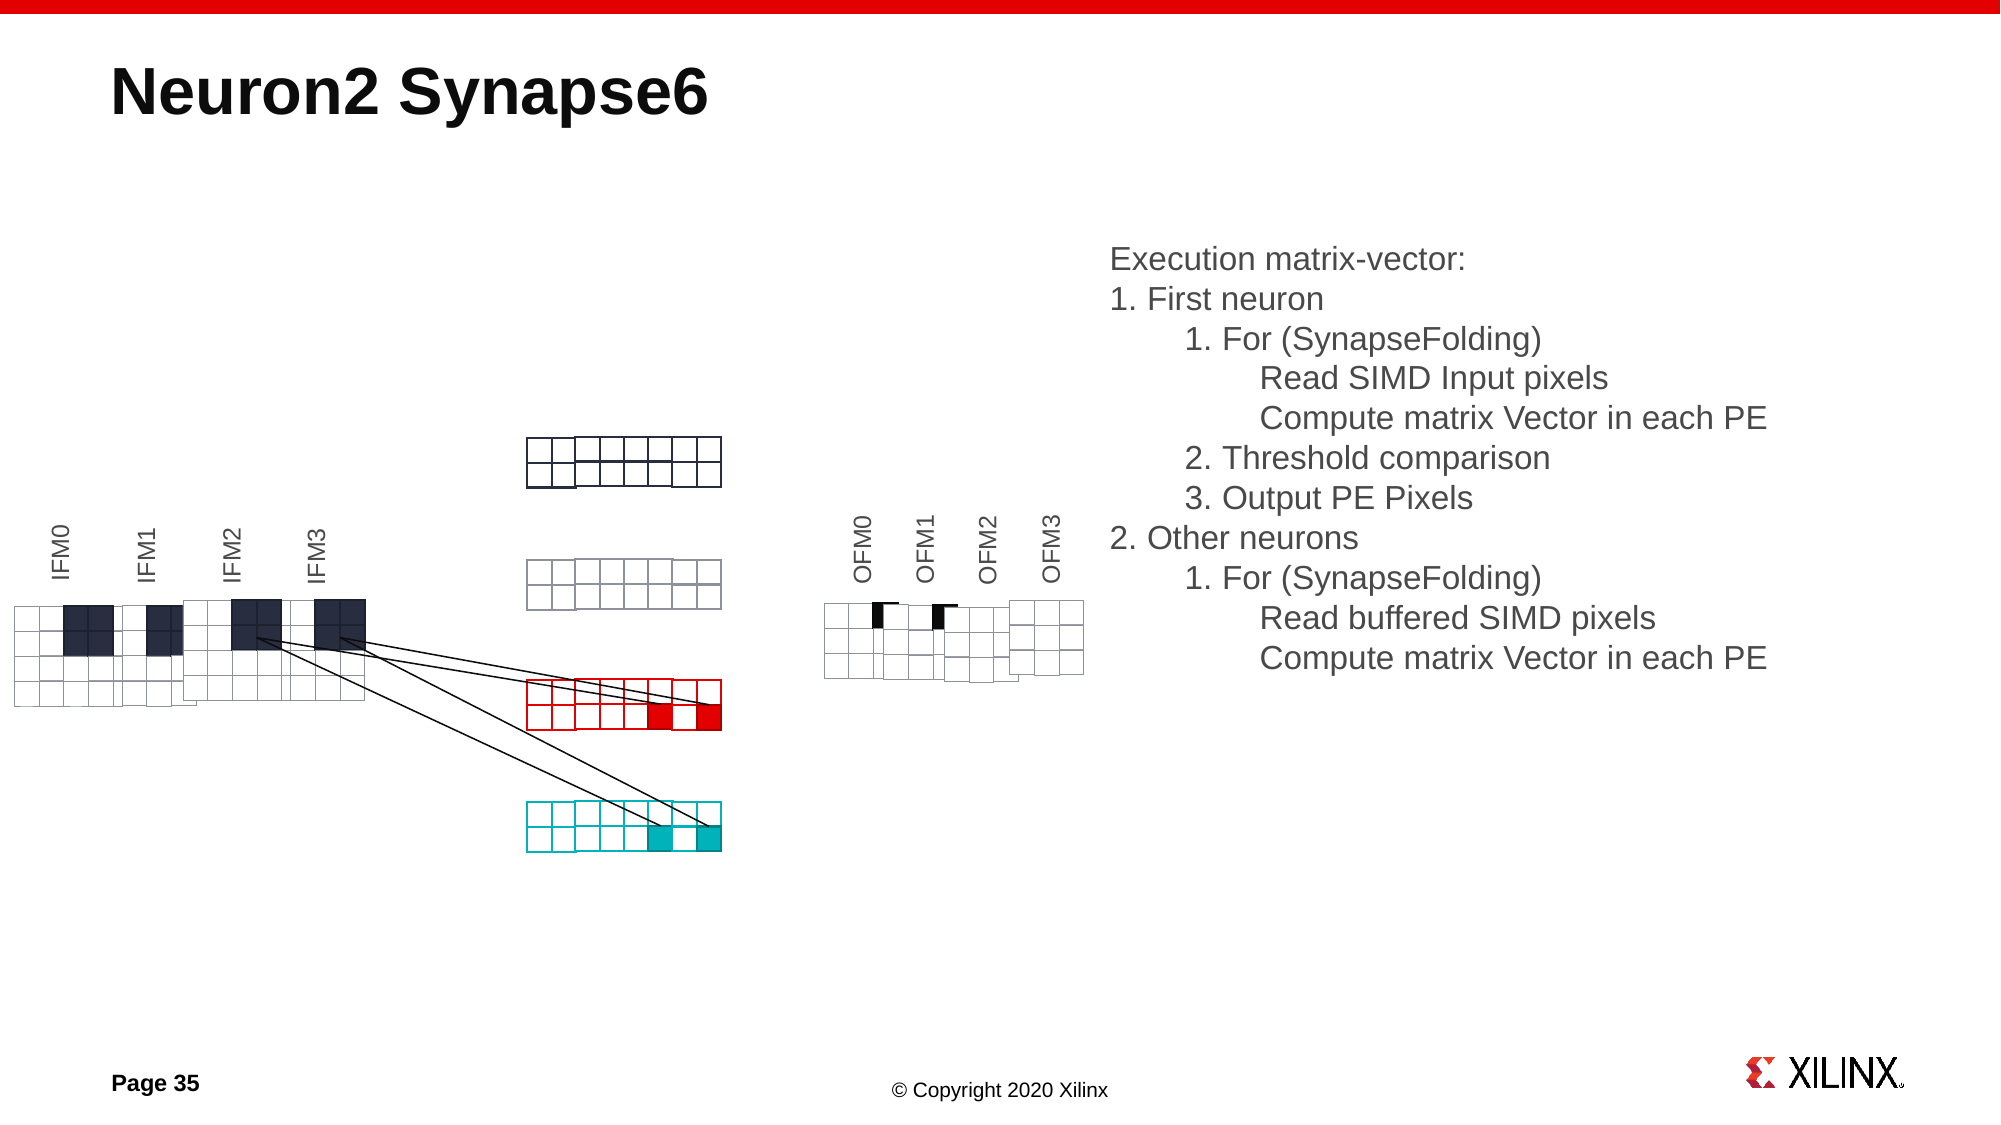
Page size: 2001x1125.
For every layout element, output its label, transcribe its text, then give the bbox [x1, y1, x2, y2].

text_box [672, 559, 722, 610]
slide_number Page 35 [96, 1043, 257, 1104]
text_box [709, 679, 722, 730]
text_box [672, 801, 722, 852]
text_box OFM3 [1027, 499, 1073, 585]
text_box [113, 605, 196, 706]
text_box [527, 437, 577, 488]
text_box IFM3 [292, 512, 338, 585]
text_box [256, 637, 661, 826]
text_box IFM2 [208, 512, 254, 585]
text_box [575, 827, 623, 851]
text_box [527, 559, 577, 610]
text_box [266, 599, 365, 637]
title Neuron2 Synapse6 [95, 50, 1905, 210]
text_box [623, 558, 674, 609]
text_box IFM0 [36, 509, 82, 582]
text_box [527, 827, 577, 852]
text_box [623, 436, 674, 487]
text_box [1009, 599, 1084, 675]
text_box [672, 437, 722, 488]
text_box OFM2 [964, 500, 1009, 586]
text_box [575, 436, 623, 487]
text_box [182, 600, 282, 701]
text_box IFM1 [122, 512, 168, 585]
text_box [575, 558, 623, 609]
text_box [339, 637, 709, 827]
text_box OFM0 [838, 500, 884, 585]
text_box Execution matrix-vector: First neuron For (SynapseFolding) Read SIMD Input pixels Compute matrix Vector in each PE Threshold comparison Output PE Pixels Other neurons For (SynapseFolding) Read buffered SIMD pixels Compute matrix Vector in each PE [1109, 229, 1789, 804]
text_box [14, 605, 113, 706]
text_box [944, 606, 1019, 682]
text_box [883, 604, 958, 680]
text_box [623, 827, 672, 851]
picture [1745, 1056, 1905, 1089]
text_box OFM1 [901, 499, 947, 585]
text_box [823, 603, 898, 679]
